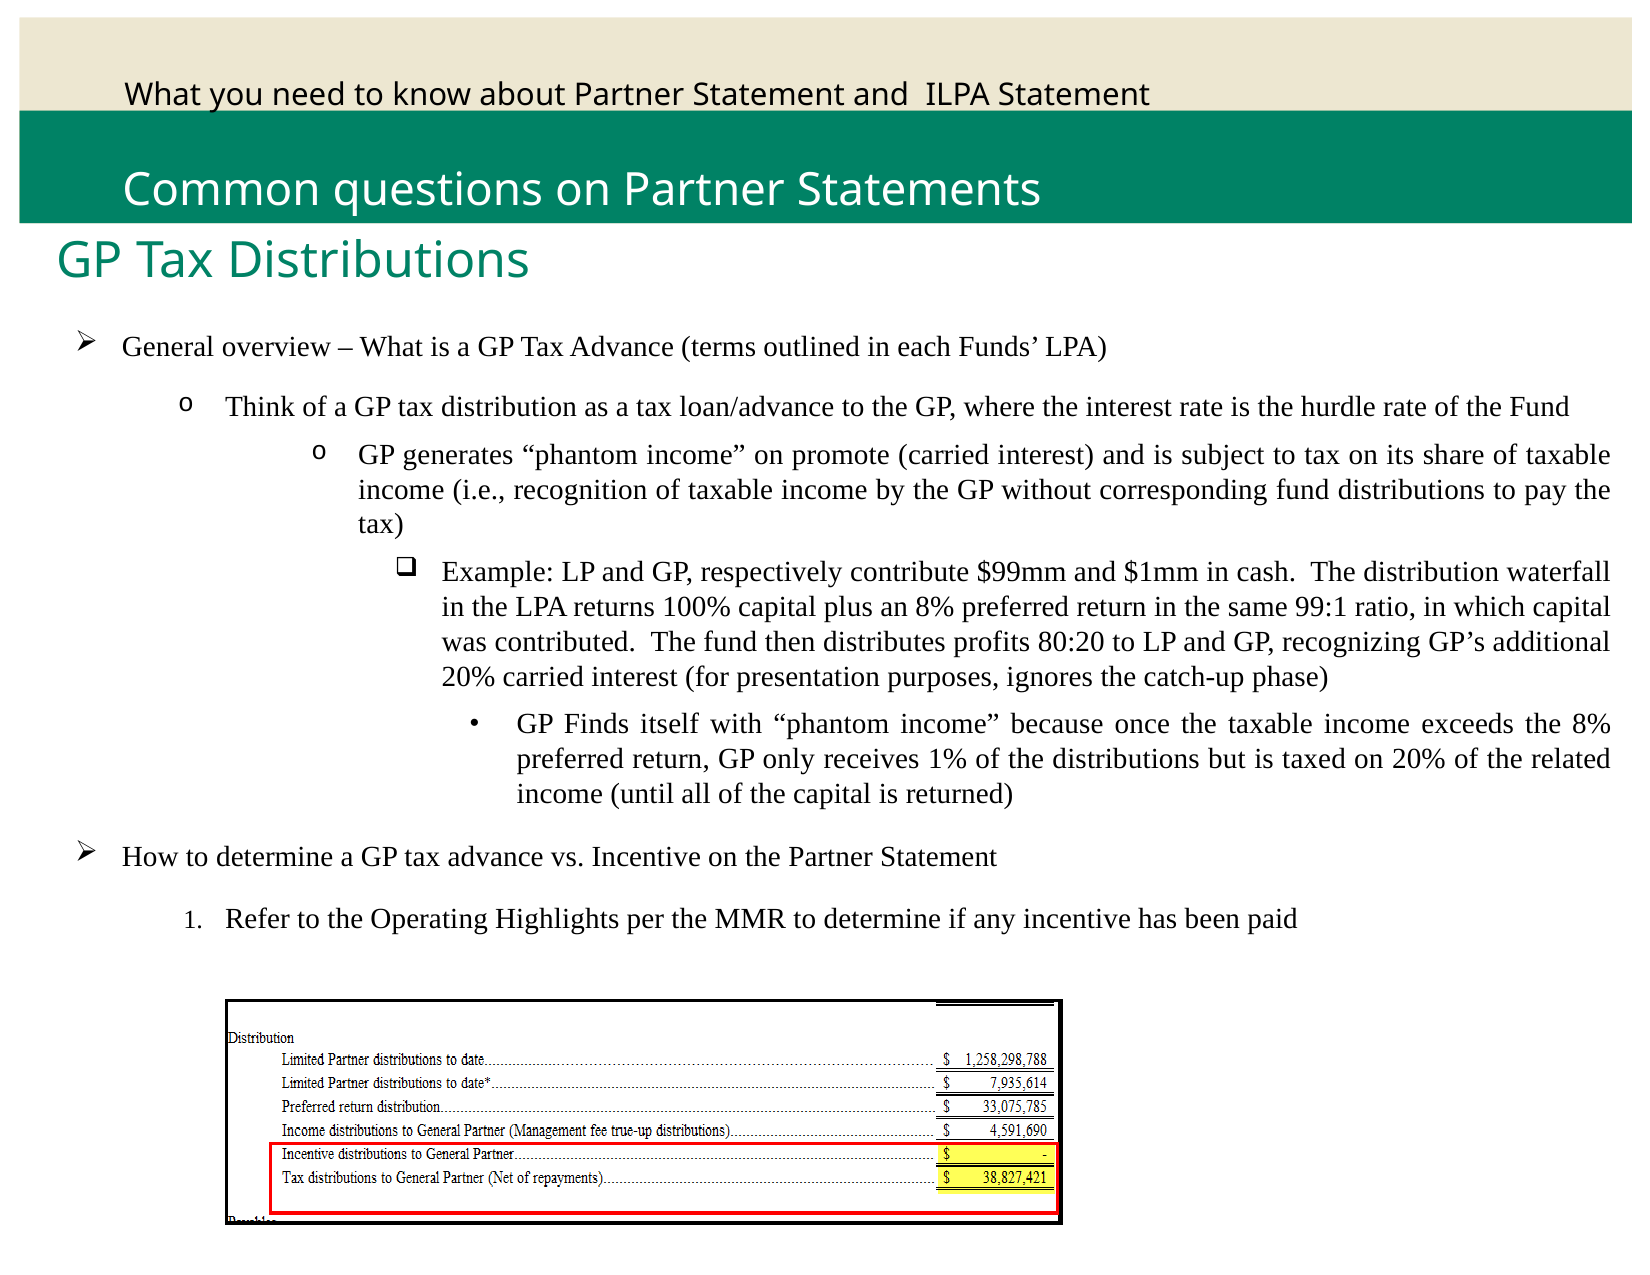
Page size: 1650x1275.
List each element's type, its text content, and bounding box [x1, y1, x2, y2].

list GP Tax Distributions General overview – What is a GP Tax Advance (terms outlined in each Funds’ LPA) Think of a GP tax distribution as a tax loan/advance to the GP, where the interest rate is the hurdle rate of the Fund GP generates “phantom income” on promote (carried interest) and is subject to tax on its share of taxable income (i.e., recognition of taxable income by the GP without corresponding fund distributions to pay the tax) Example: LP and GP, respectively contribute $99mm and $1mm in cash. The distribution waterfall in the LPA returns 100% capital plus an 8% preferred return in the same 99:1 ratio, in which capital was contributed. The fund then distributes profits 80:20 to LP and GP, recognizing GP’s additional 20% carried interest (for presentation purposes, ignores the catch-up phase) GP Finds itself with “phantom income” because once the taxable income exceeds the 8% preferred return, GP only receives 1% of the distributions but is taxed on 20% of the related income (until all of the capital is returned) How to determine a GP tax advance vs. Incentive on the Partner Statement Refer to the Operating Highlights per the MMR to determine if any incentive has been paid [0, 249, 1613, 1275]
title Common questions on Partner Statements [105, 142, 1591, 231]
picture [224, 999, 1063, 1226]
